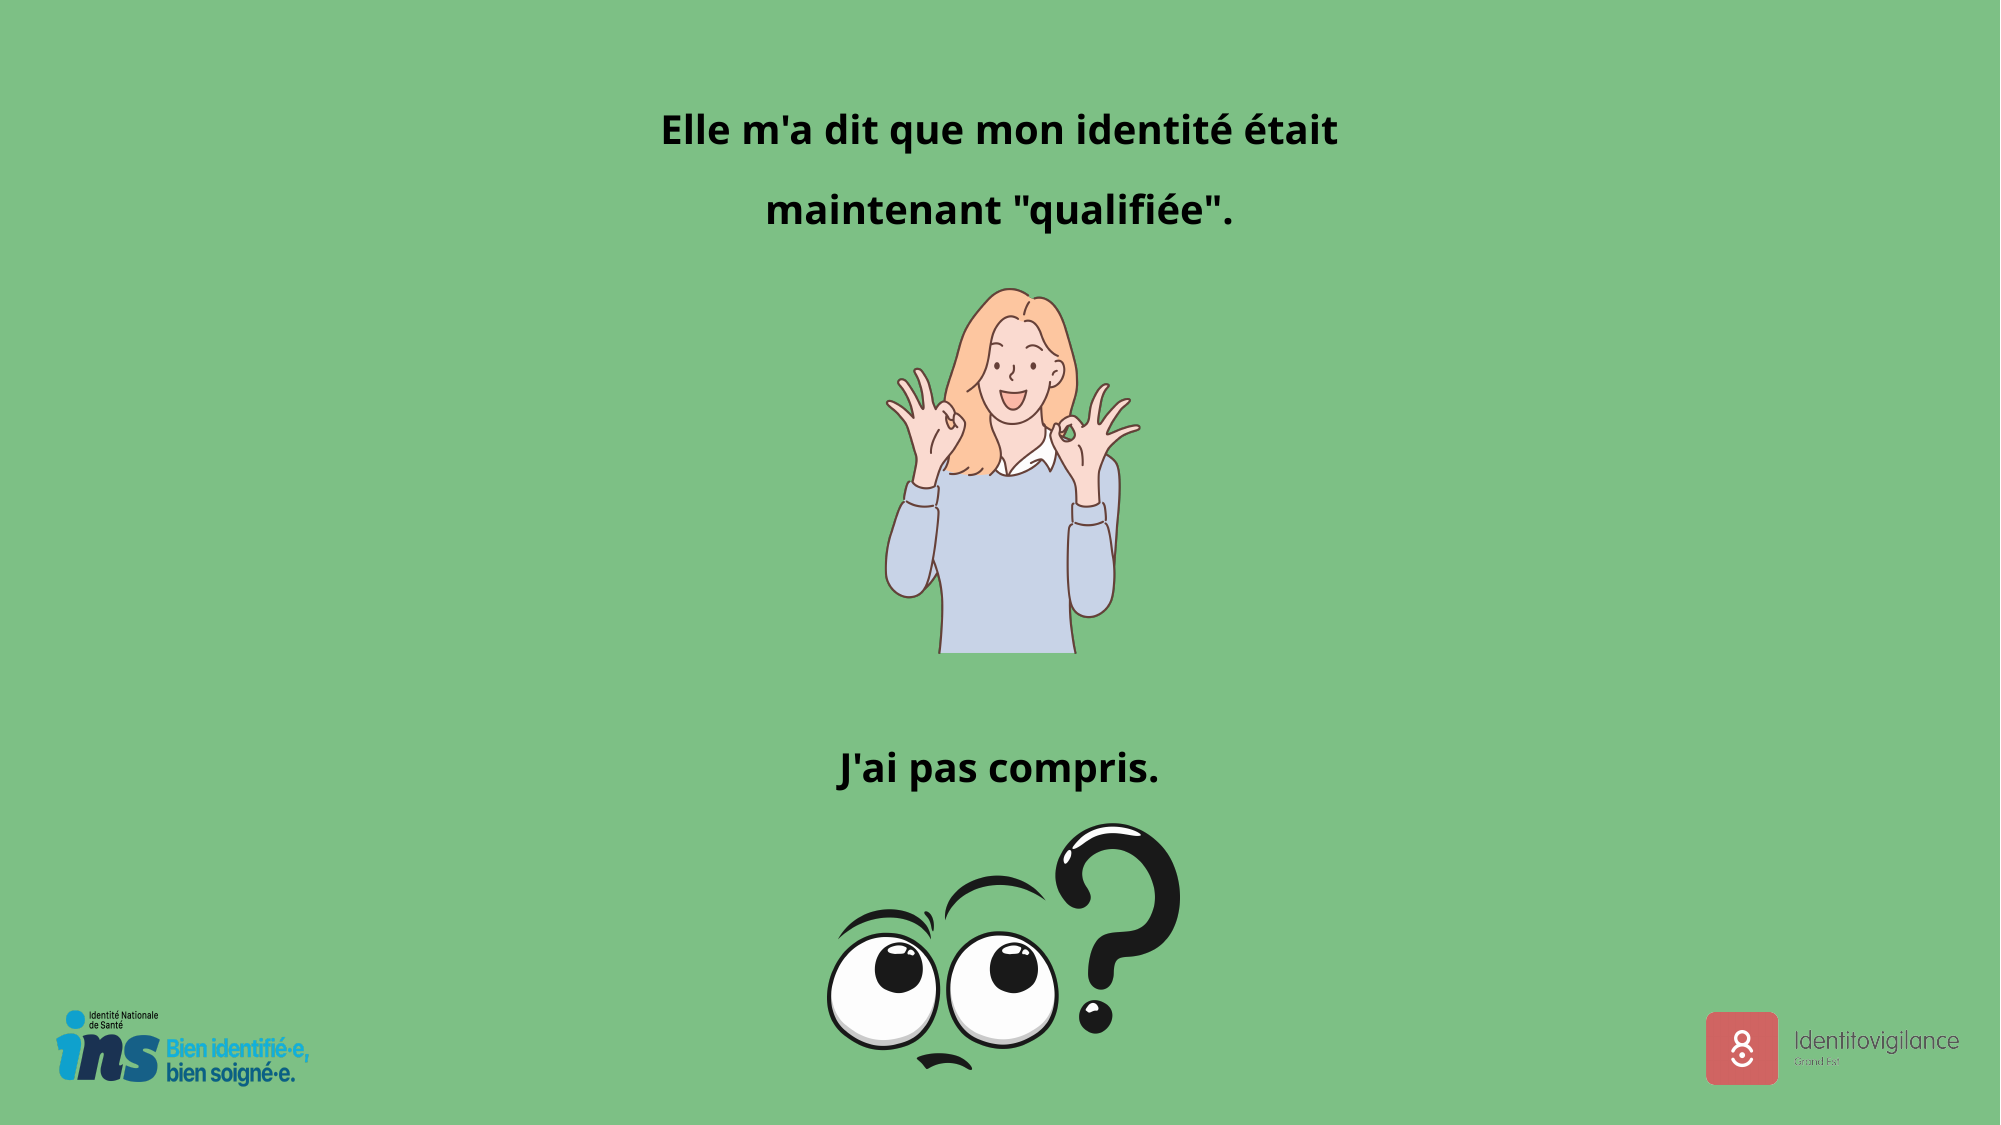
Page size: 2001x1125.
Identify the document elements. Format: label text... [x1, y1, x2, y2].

picture [41, 992, 324, 1105]
text_box [819, 813, 1180, 1070]
picture [1706, 1012, 1959, 1085]
text_box [884, 278, 1141, 654]
text_box Elle m'a dit que mon identité était maintenant "qualifiée". J'ai pas compris. [549, 72, 1450, 791]
